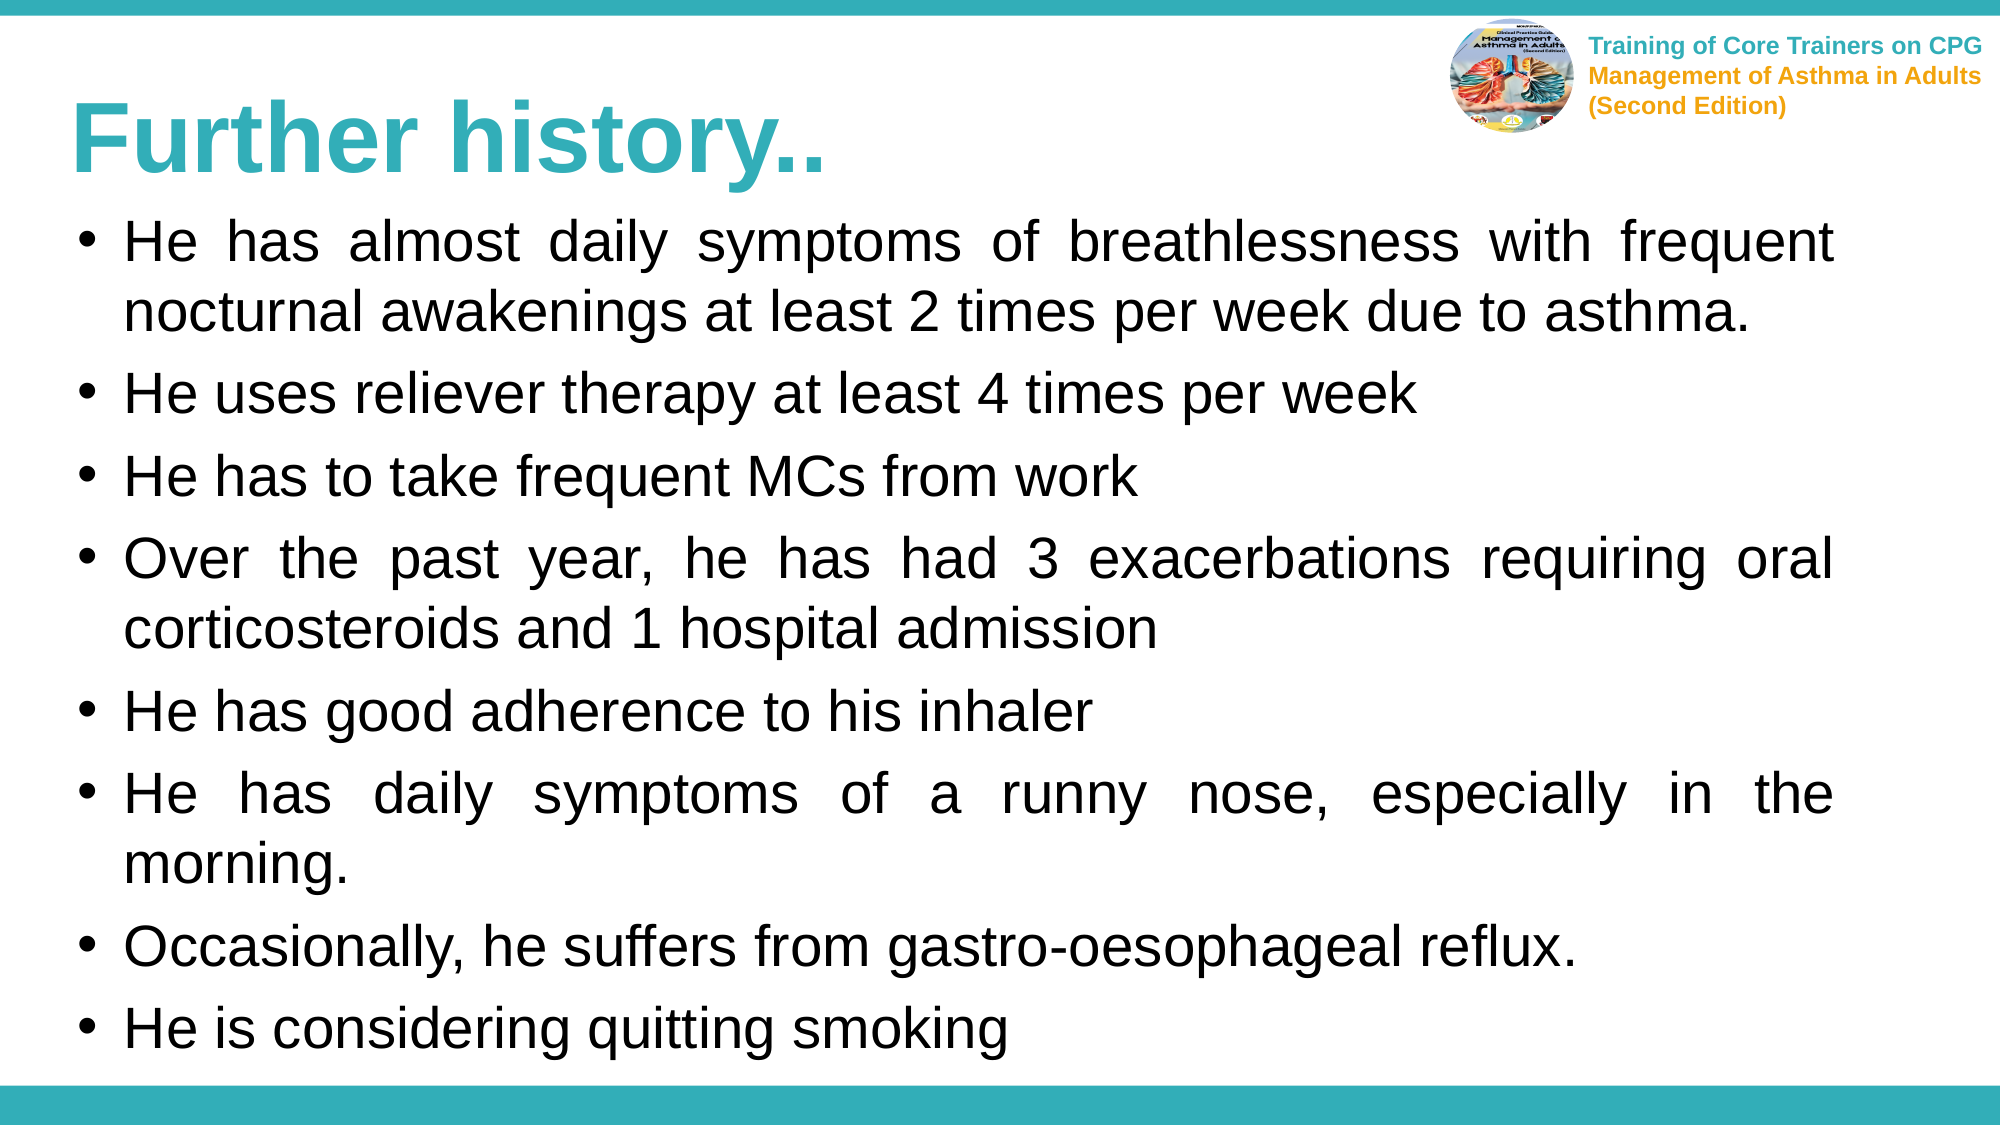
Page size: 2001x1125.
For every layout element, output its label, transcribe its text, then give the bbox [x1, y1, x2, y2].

text_box He has almost daily symptoms of breathlessness with frequent nocturnal awakenings at least 2 times per week due to asthma. He uses reliever therapy at least 4 times per week He has to take frequent MCs from work Over the past year, he has had 3 exacerbations requiring oral corticosteroids and 1 hospital admission He has good adherence to his inhaler He has daily symptoms of a runny nose, especially in the morning. Occasionally, he suffers from gastro-oesophageal reflux. He is considering quitting smoking [62, 195, 1852, 1068]
text_box Further history.. [0, 69, 2000, 196]
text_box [1449, 18, 2000, 133]
